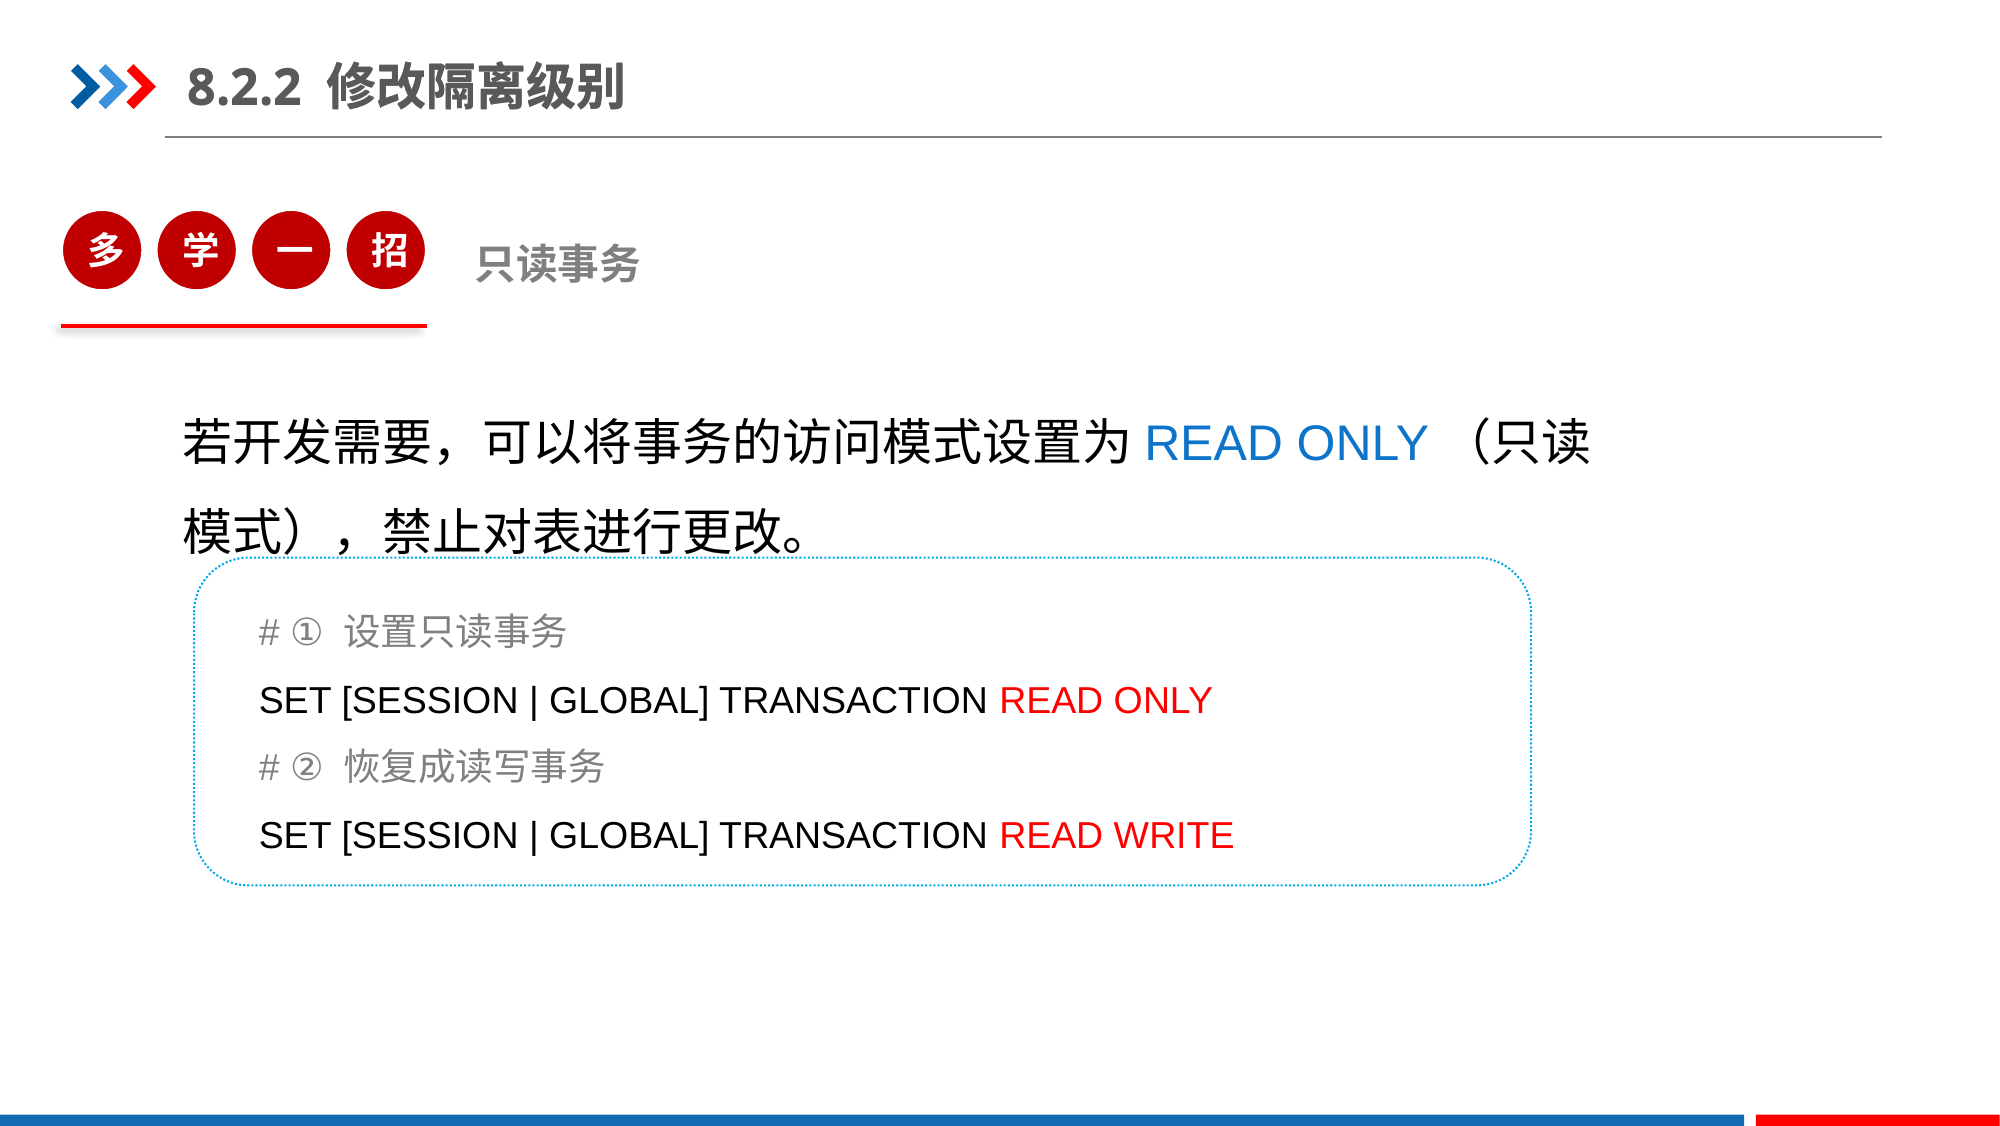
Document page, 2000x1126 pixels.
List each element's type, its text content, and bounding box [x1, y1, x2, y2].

text_box 8.2.2 修改隔离级别 [187, 42, 827, 126]
text_box 只读事务 [459, 230, 1424, 295]
text_box 若开发需要，可以将事务的访问模式设置为READ ONLY（只读模式），禁止对表进行更改。 [167, 372, 1649, 568]
text_box [194, 557, 1520, 886]
text_box # ① 设置只读事务 SET [SESSION | GLOBAL] TRANSACTION READ ONLY # ② 恢复成读写事务 SET [SESSION | GLOBAL] TRANSACTION READ WRITE [244, 578, 1606, 864]
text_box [60, 208, 428, 292]
